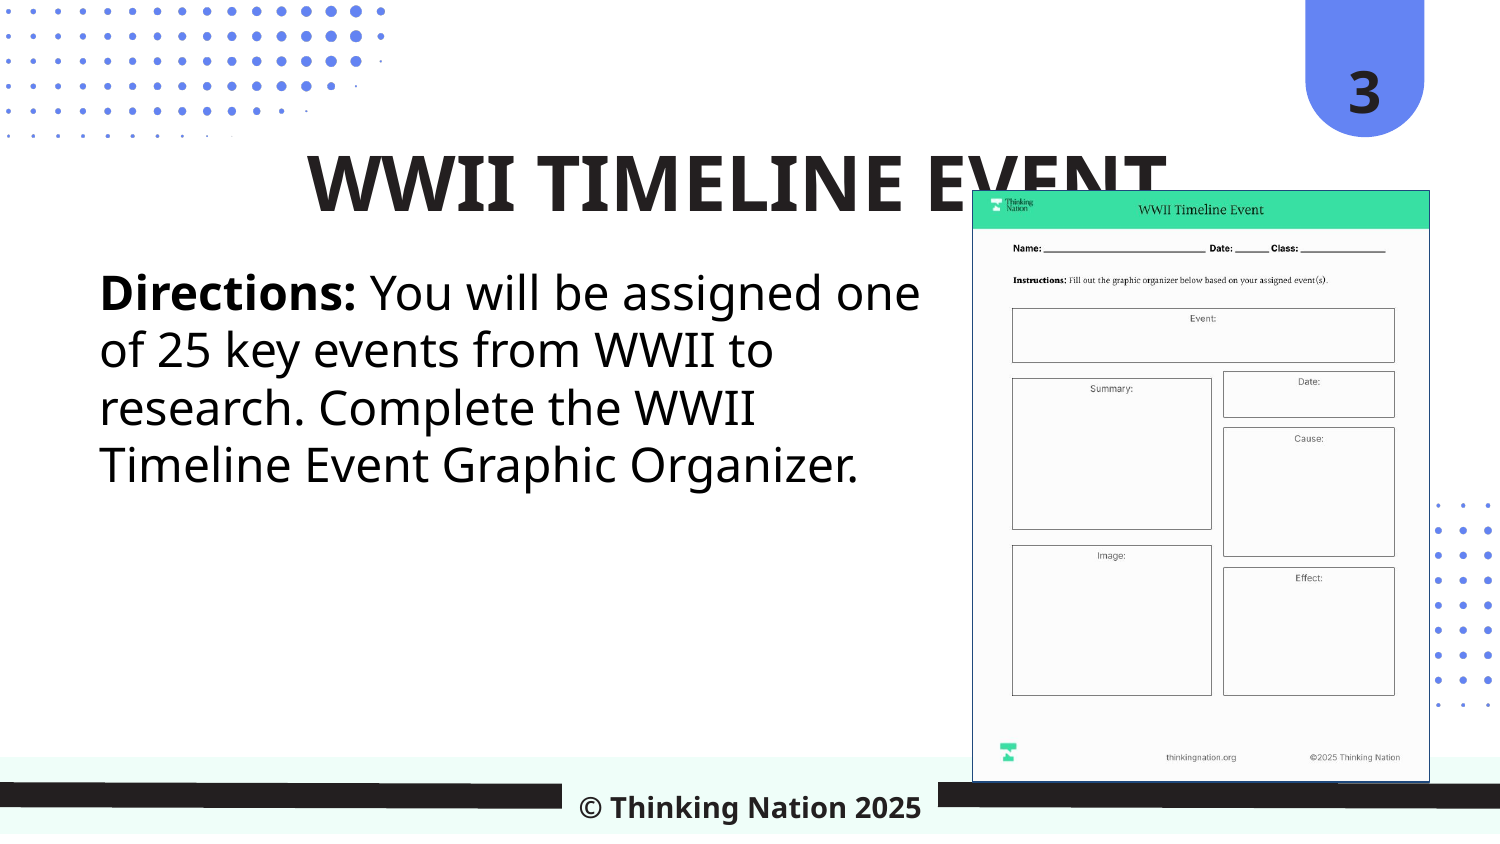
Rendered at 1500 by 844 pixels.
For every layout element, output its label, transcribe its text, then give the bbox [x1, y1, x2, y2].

text_box [1434, 503, 1500, 708]
text_box Directions: You will be assigned one of 25 key events from WWII to research. Complete the WWII Timeline Event Graphic Organizer. [99, 262, 962, 493]
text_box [1300, 0, 1430, 138]
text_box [0, 756, 1500, 835]
text_box WWII TIMELINE EVENT [197, 97, 1279, 227]
picture [972, 190, 1430, 782]
text_box [0, 0, 385, 138]
